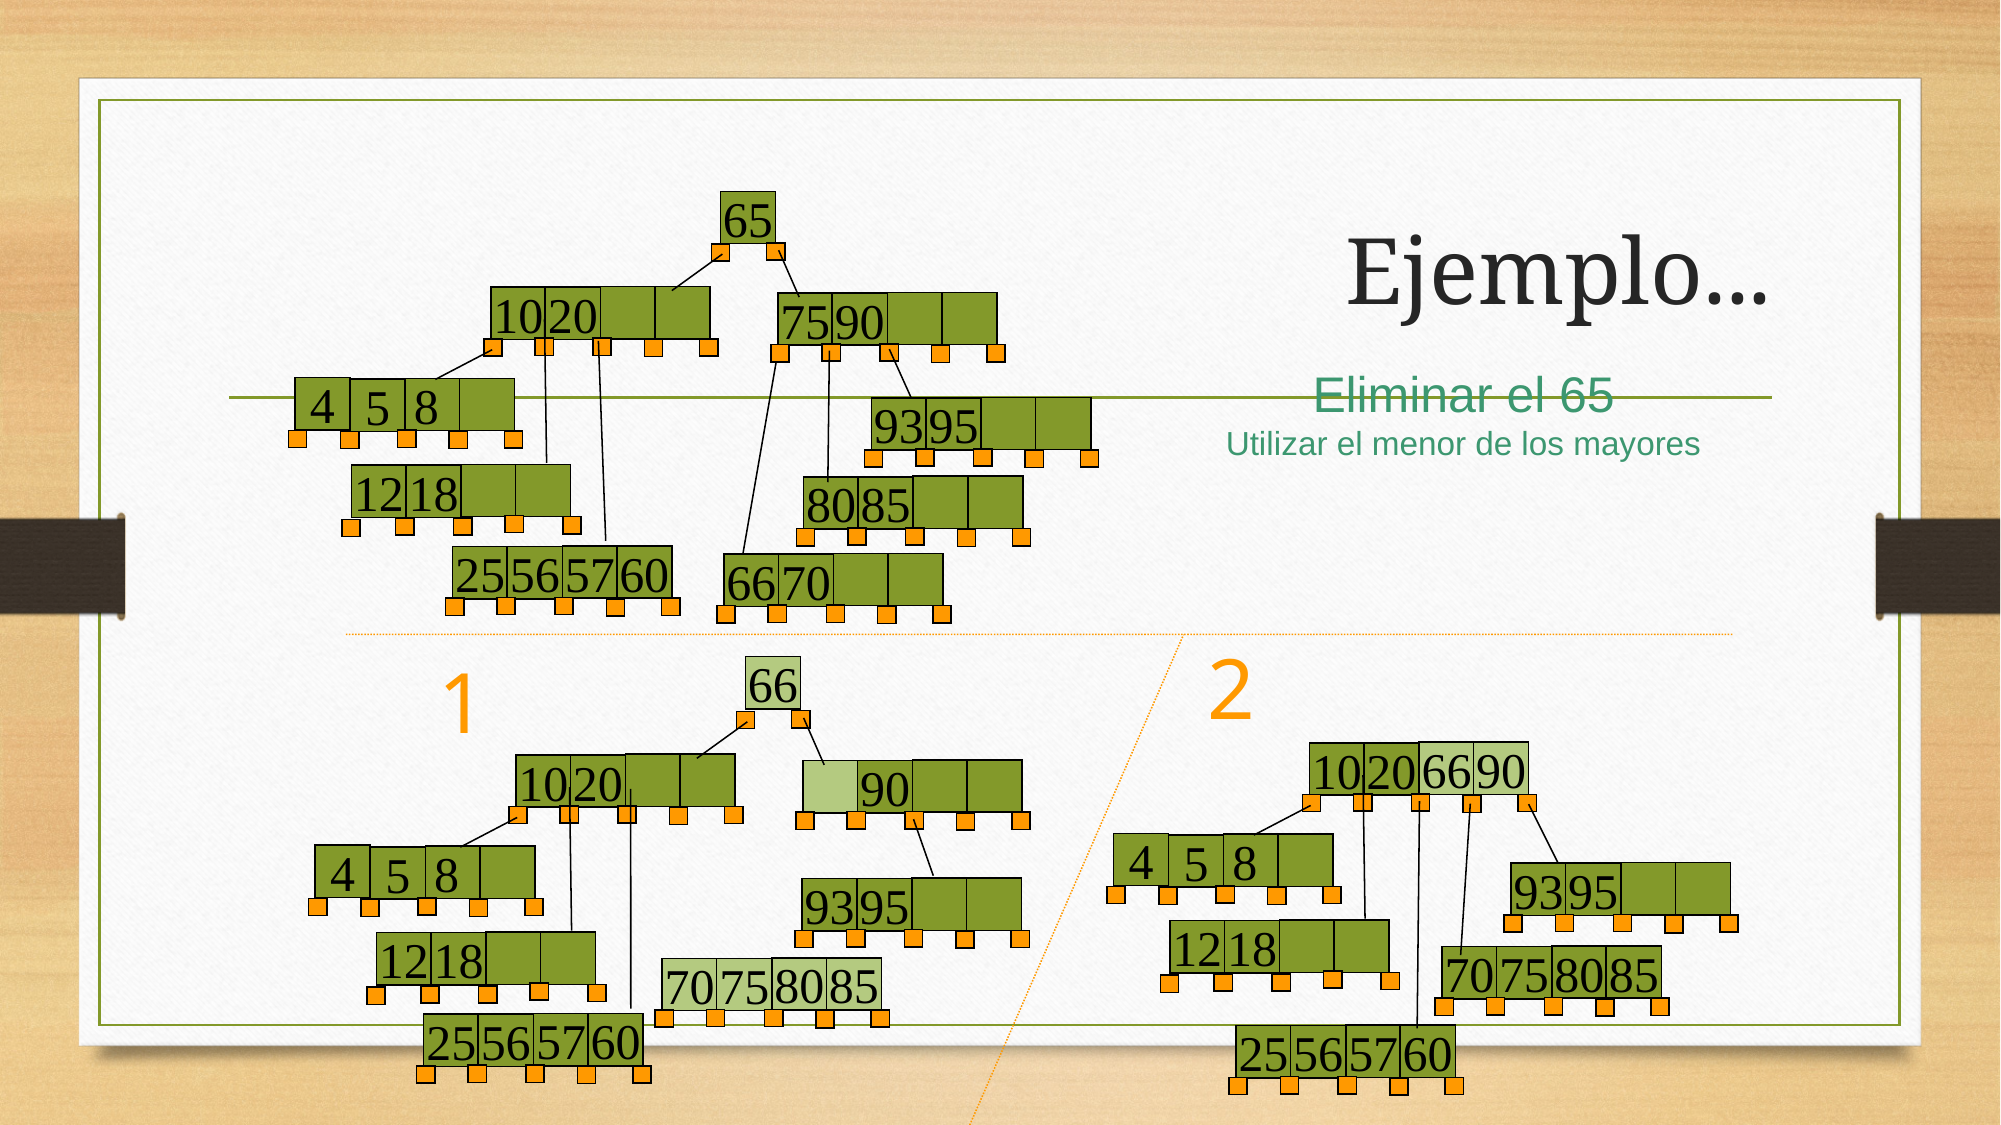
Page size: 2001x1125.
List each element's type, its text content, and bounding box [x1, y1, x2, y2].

text_box [1463, 795, 1482, 813]
text_box [915, 448, 935, 467]
text_box [736, 711, 755, 729]
text_box [864, 449, 883, 467]
text_box [887, 292, 942, 345]
title Ejemplo... [212, 161, 1788, 375]
text_box [847, 811, 866, 829]
text_box 10 [1309, 742, 1363, 796]
text_box [770, 344, 790, 362]
text_box [1720, 915, 1739, 933]
text_box [1011, 812, 1031, 830]
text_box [1160, 919, 1400, 993]
text_box [847, 527, 867, 546]
text_box [957, 529, 976, 547]
picture [0, 0, 2001, 1125]
text_box [1664, 915, 1684, 933]
text_box 75 [1496, 946, 1551, 999]
text_box [1364, 793, 1372, 812]
text_box 70 [778, 554, 833, 607]
text_box 80 [803, 476, 858, 530]
text_box [1011, 930, 1030, 948]
text_box 90 [1473, 742, 1529, 795]
text_box [815, 1010, 835, 1028]
text_box [931, 345, 950, 363]
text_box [445, 545, 681, 617]
text_box 65 [720, 191, 776, 244]
text_box [956, 813, 975, 831]
text_box 85 [826, 957, 882, 1010]
text_box [706, 1009, 725, 1027]
text_box 66 [723, 554, 778, 607]
text_box [791, 710, 810, 728]
text_box 90 [832, 292, 887, 346]
text_box 95 [856, 878, 911, 931]
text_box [416, 1013, 652, 1085]
text_box [822, 343, 841, 362]
text_box [655, 1009, 674, 1028]
text_box [1651, 998, 1670, 1016]
text_box [826, 605, 845, 623]
text_box [1025, 450, 1044, 468]
text_box 70 [1442, 946, 1496, 999]
text_box [912, 760, 967, 813]
text_box [1353, 793, 1363, 812]
text_box Eliminar el 65 Utilizar el menor de los mayores [1210, 354, 1717, 470]
text_box [932, 605, 952, 623]
text_box 85 [1606, 946, 1662, 999]
text_box [905, 527, 924, 546]
text_box [1035, 397, 1091, 450]
text_box 93 [1510, 863, 1565, 916]
text_box [942, 292, 997, 345]
text_box [966, 878, 1022, 931]
text_box [802, 760, 857, 813]
text_box [877, 606, 896, 624]
text_box [955, 931, 975, 949]
text_box [904, 929, 923, 947]
text_box [1595, 998, 1615, 1017]
text_box [1613, 914, 1632, 932]
text_box [768, 605, 787, 623]
text_box 93 [802, 878, 856, 931]
text_box 95 [926, 397, 981, 451]
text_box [366, 931, 607, 1005]
text_box 1 [423, 642, 502, 758]
text_box [973, 448, 992, 467]
text_box 80 [1551, 946, 1606, 999]
text_box [1620, 862, 1675, 915]
text_box 90 [857, 760, 912, 813]
text_box [1080, 449, 1099, 467]
text_box [1555, 914, 1574, 932]
text_box [846, 929, 865, 947]
text_box 2 [1192, 628, 1270, 744]
text_box 66 [745, 656, 801, 709]
text_box [967, 760, 1023, 813]
text_box [1518, 794, 1537, 812]
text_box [508, 753, 744, 825]
text_box [795, 812, 815, 830]
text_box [308, 844, 544, 917]
text_box [880, 343, 899, 362]
text_box [967, 476, 1023, 529]
text_box 70 [662, 958, 716, 1011]
text_box 95 [1565, 863, 1620, 916]
text_box [986, 344, 1006, 362]
text_box 75 [716, 958, 771, 1011]
text_box [796, 528, 815, 546]
text_box [1012, 528, 1031, 546]
text_box [871, 1009, 890, 1028]
text_box [764, 1009, 783, 1027]
text_box [833, 553, 888, 606]
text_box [341, 464, 582, 537]
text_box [1228, 1024, 1464, 1096]
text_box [483, 286, 719, 358]
text_box [981, 397, 1035, 450]
text_box [911, 878, 966, 931]
text_box 85 [858, 476, 913, 530]
text_box 93 [871, 397, 926, 451]
text_box [1411, 793, 1430, 812]
text_box [1302, 794, 1321, 812]
text_box [1435, 998, 1454, 1016]
text_box [711, 243, 730, 261]
text_box [1544, 997, 1563, 1015]
text_box [766, 242, 785, 261]
text_box 20 [1363, 742, 1419, 796]
text_box 75 [777, 292, 832, 346]
text_box [1503, 915, 1523, 933]
text_box [795, 930, 814, 948]
text_box [913, 476, 967, 529]
text_box [888, 553, 944, 606]
text_box [716, 605, 736, 623]
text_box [288, 377, 523, 449]
text_box 80 [771, 957, 826, 1010]
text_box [1106, 833, 1342, 905]
text_box [905, 811, 924, 829]
text_box 66 [1419, 742, 1473, 795]
text_box [1486, 997, 1505, 1015]
text_box [1675, 862, 1731, 915]
